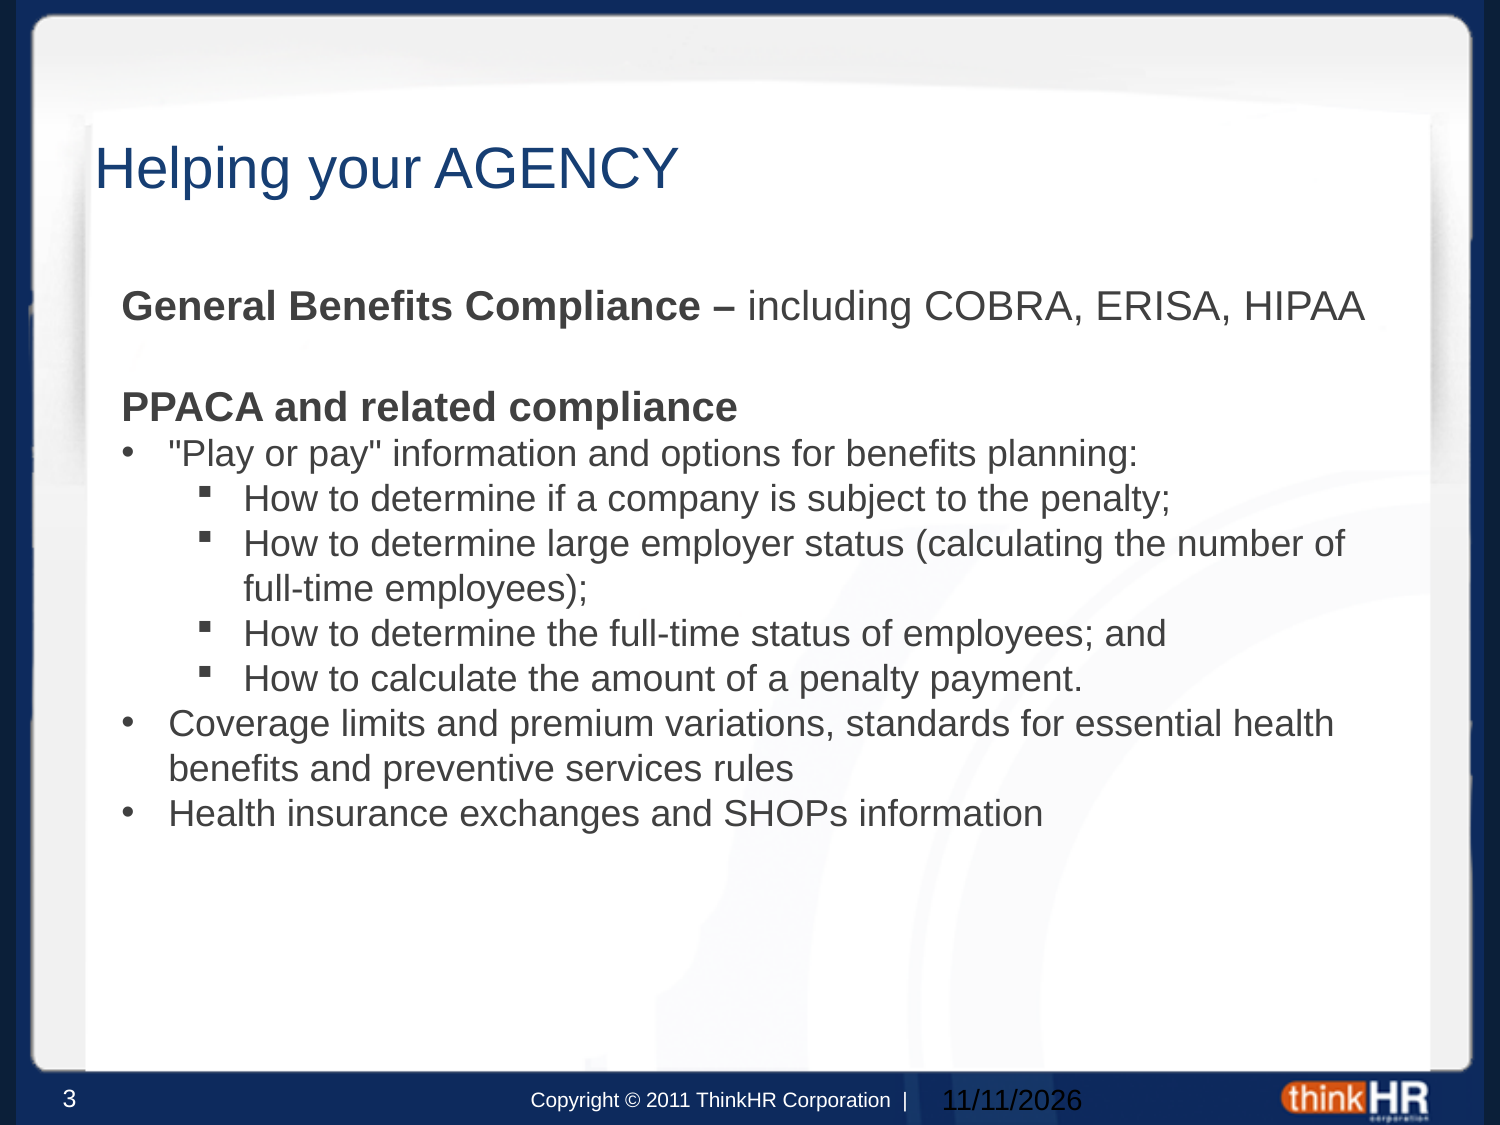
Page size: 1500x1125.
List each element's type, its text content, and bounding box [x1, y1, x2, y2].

text_box General Benefits Compliance – including COBRA, ERISA, HIPAA PPACA and related compliance "Play or pay" information and options for benefits planning: How to determine if a company is subject to the penalty; How to determine large employer status (calculating the number of full-time employees); How to determine the full-time status of employees; and How to calculate the amount of a penalty payment. Coverage limits and premium variations, standards for essential health benefits and preventive services rules Health insurance exchanges and SHOPs information [106, 226, 1413, 1022]
title Helping your AGENCY [78, 116, 1440, 215]
picture [16, 0, 1484, 1125]
slide_number 3 [24, 1073, 92, 1122]
footer Copyright © 2011 ThinkHR Corporation | [204, 1075, 1246, 1122]
